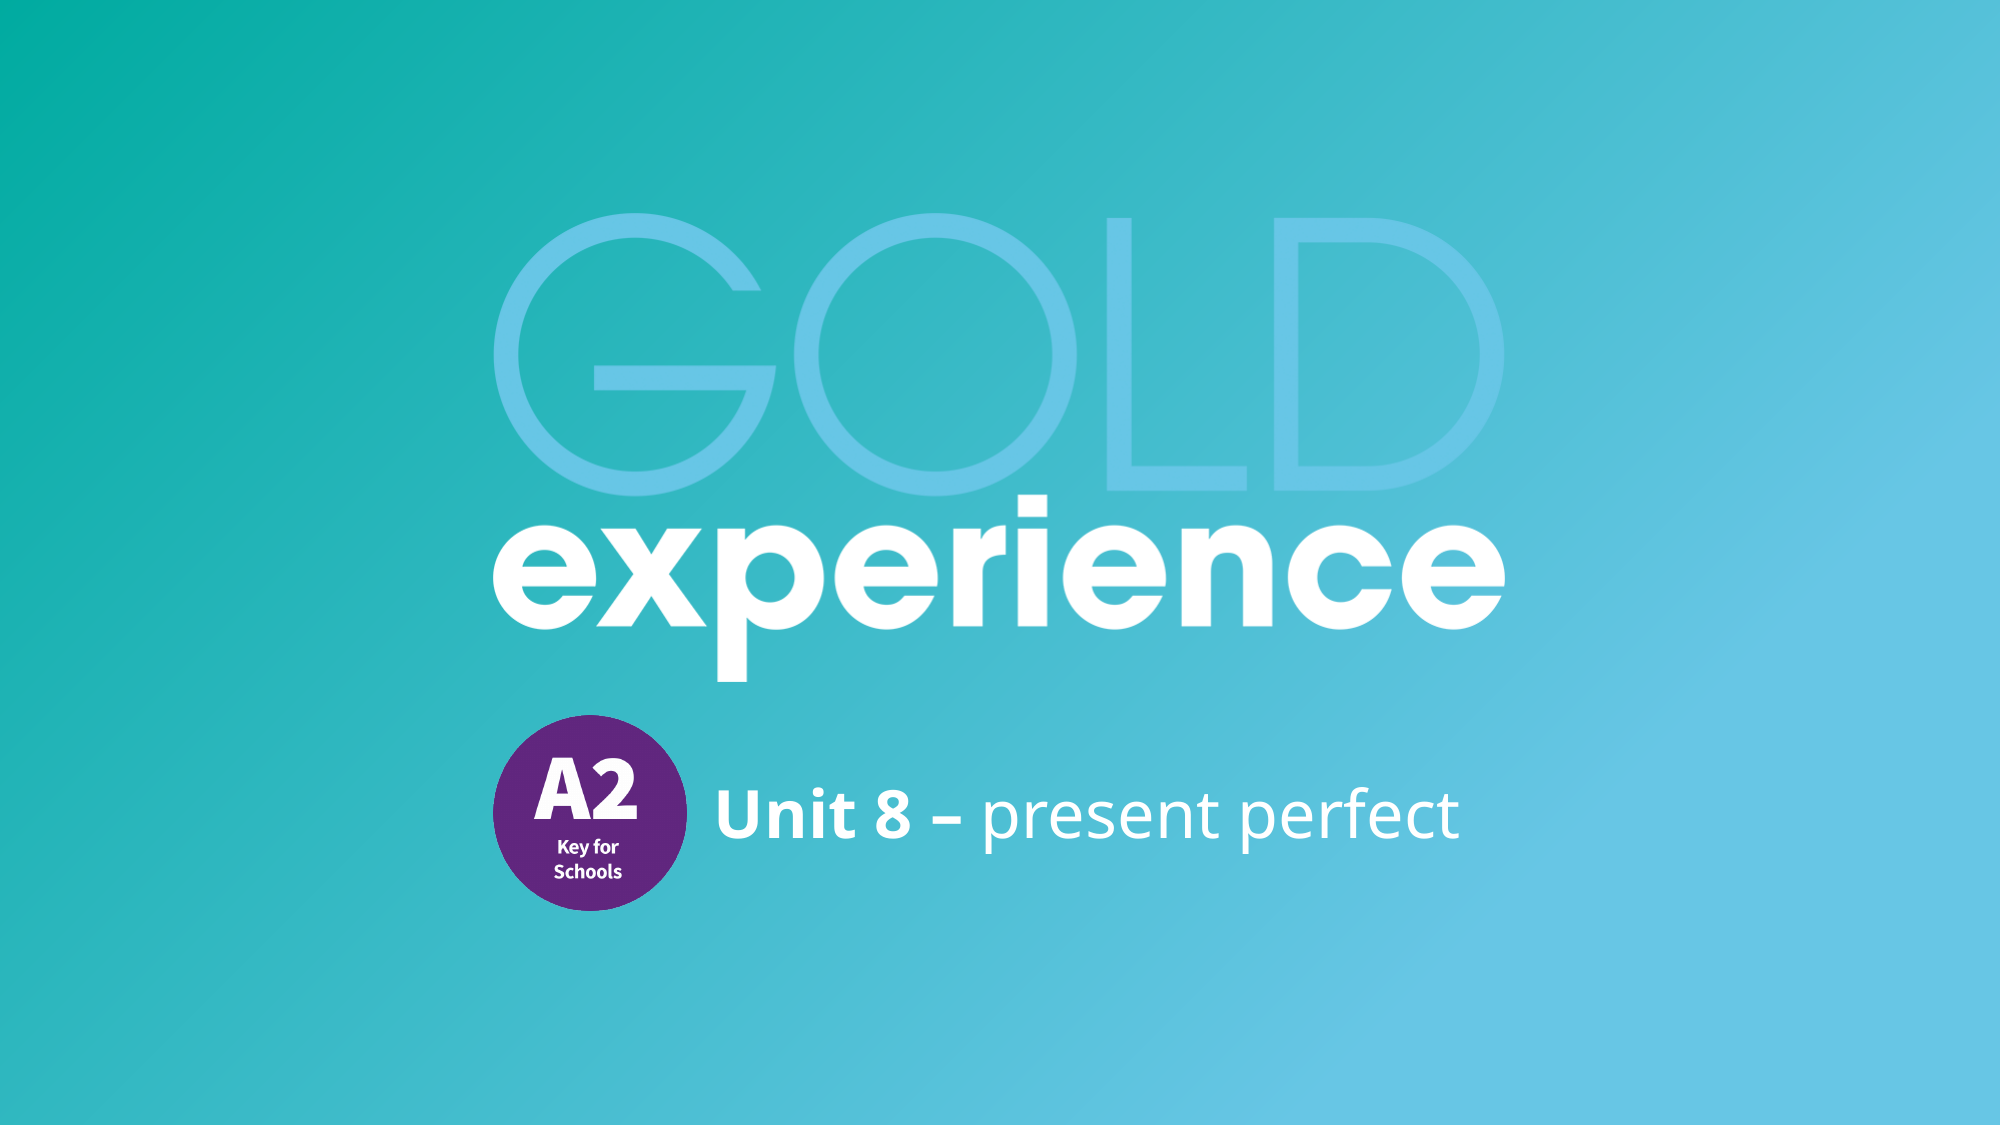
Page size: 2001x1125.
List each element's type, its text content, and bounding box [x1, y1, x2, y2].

picture [493, 213, 1505, 682]
subtitle Unit 8 – present perfect [698, 773, 1655, 924]
picture [493, 715, 687, 911]
text_box [0, 0, 2000, 1125]
